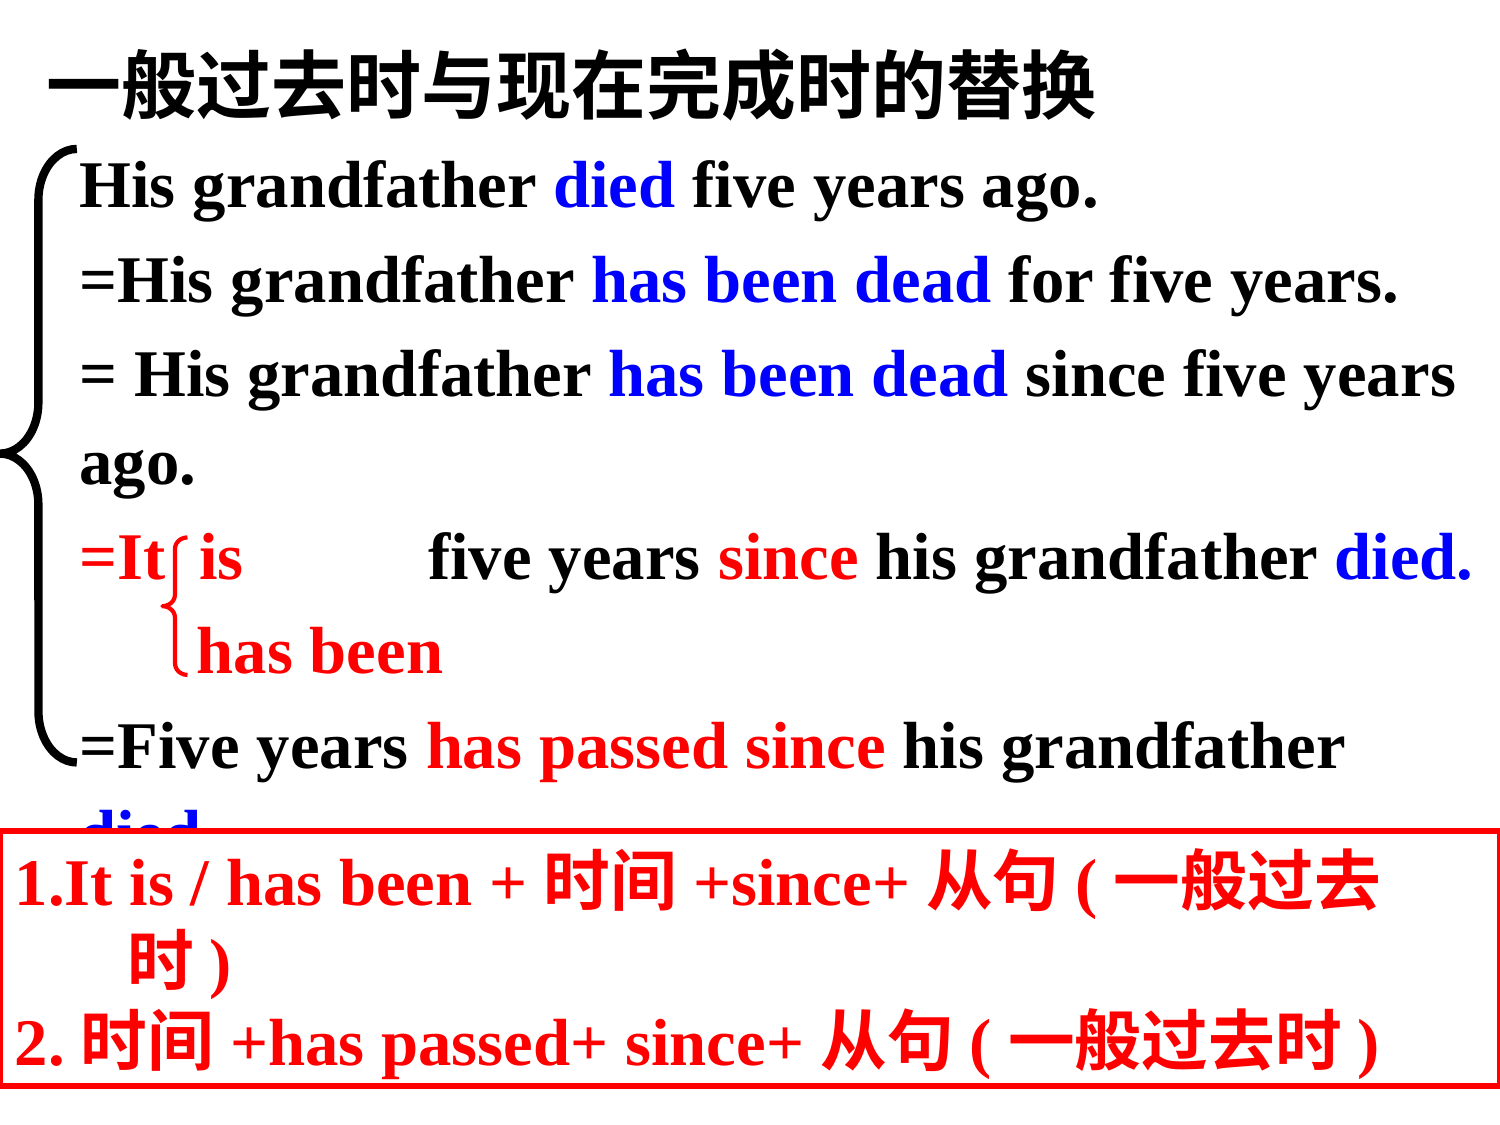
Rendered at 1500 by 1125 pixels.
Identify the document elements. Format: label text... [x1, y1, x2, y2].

text_box [162, 537, 188, 675]
text_box 1.It is / has been +时间+since+从句(一般过去时) 2.时间+has passed+ since+从句(一般过去时) [0, 831, 1500, 1086]
text_box 一般过去时与现在完成时的替换 [31, 30, 1112, 136]
text_box [0, 148, 77, 763]
text_box His grandfather died five years ago. =His grandfather has been dead for five years. = His grandfather has been dead since five years ago. =It is five years since his grandfather died. has been =Five years has passed since his grandfather died. [64, 125, 1500, 831]
